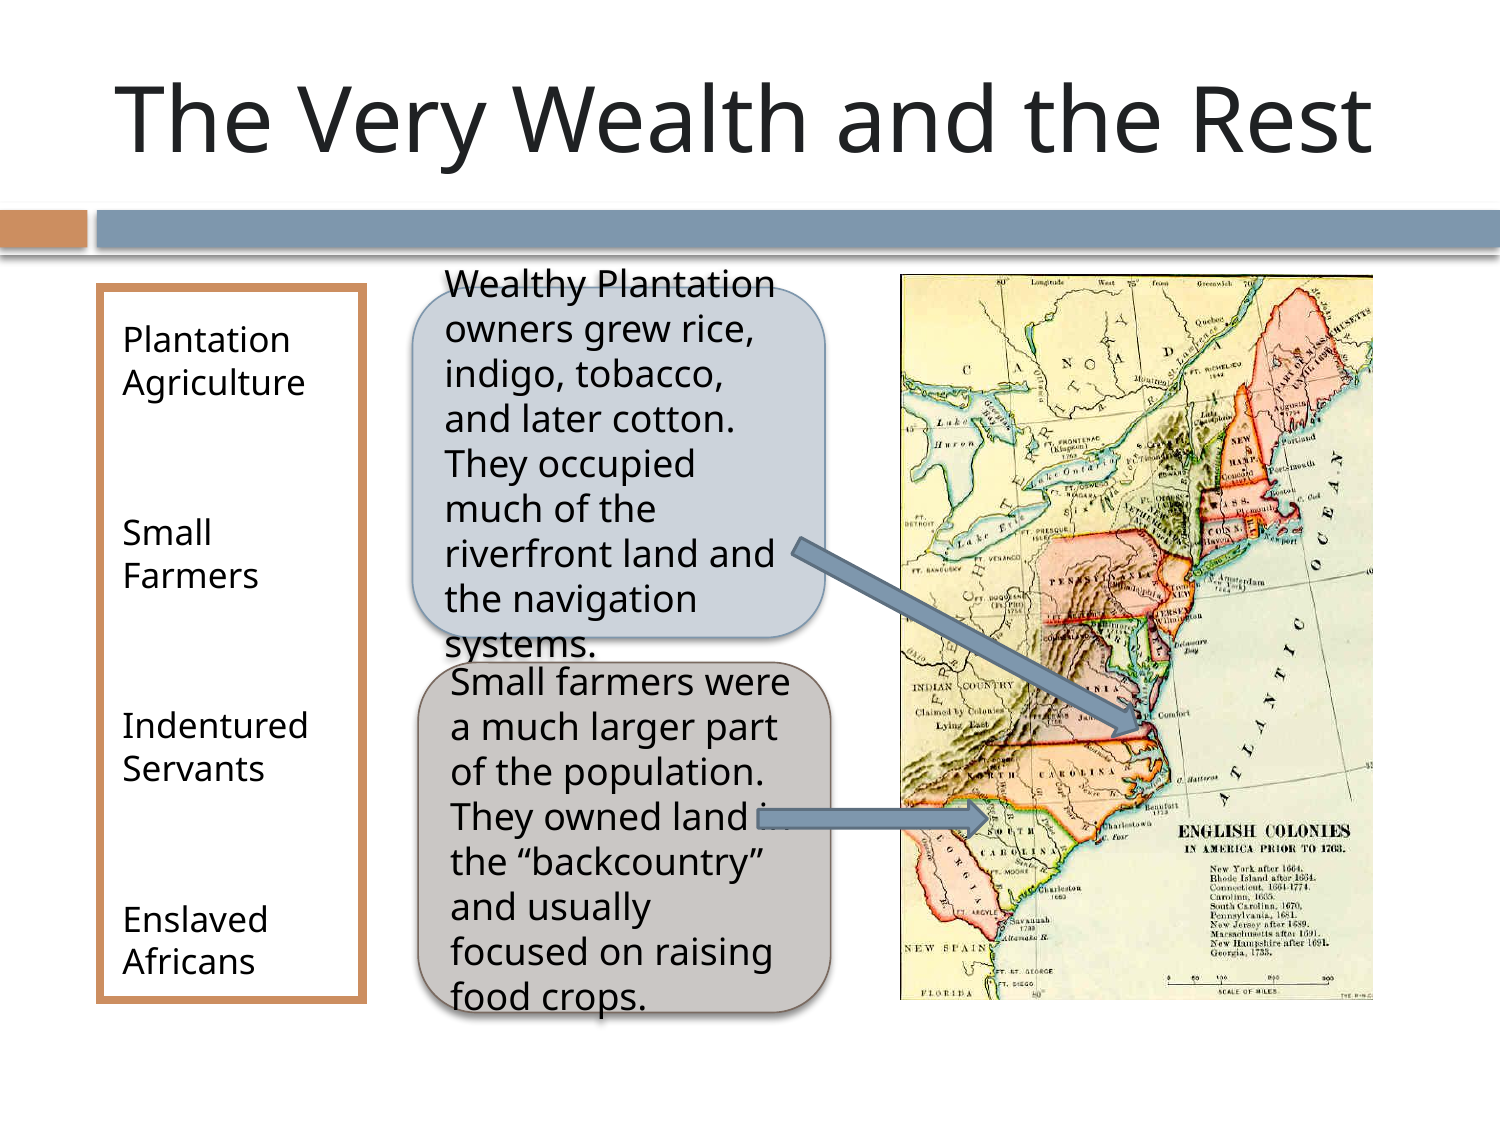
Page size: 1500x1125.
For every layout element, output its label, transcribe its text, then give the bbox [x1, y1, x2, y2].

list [899, 274, 1374, 1001]
text_box Wealthy Plantation owners grew rice, indigo, tobacco, and later cotton. They occupied much of the riverfront land and the navigation systems. [411, 286, 826, 639]
list Plantation Agriculture Small Farmers Indentured Servants Enslaved Africans [96, 283, 367, 1004]
title The Very Wealth and the Rest [99, 44, 1425, 188]
text_box Small farmers were a much larger part of the population. They owned land in the “backcountry” and usually focused on raising food crops. [417, 661, 832, 1014]
text_box [756, 807, 893, 830]
text_box [790, 536, 893, 611]
